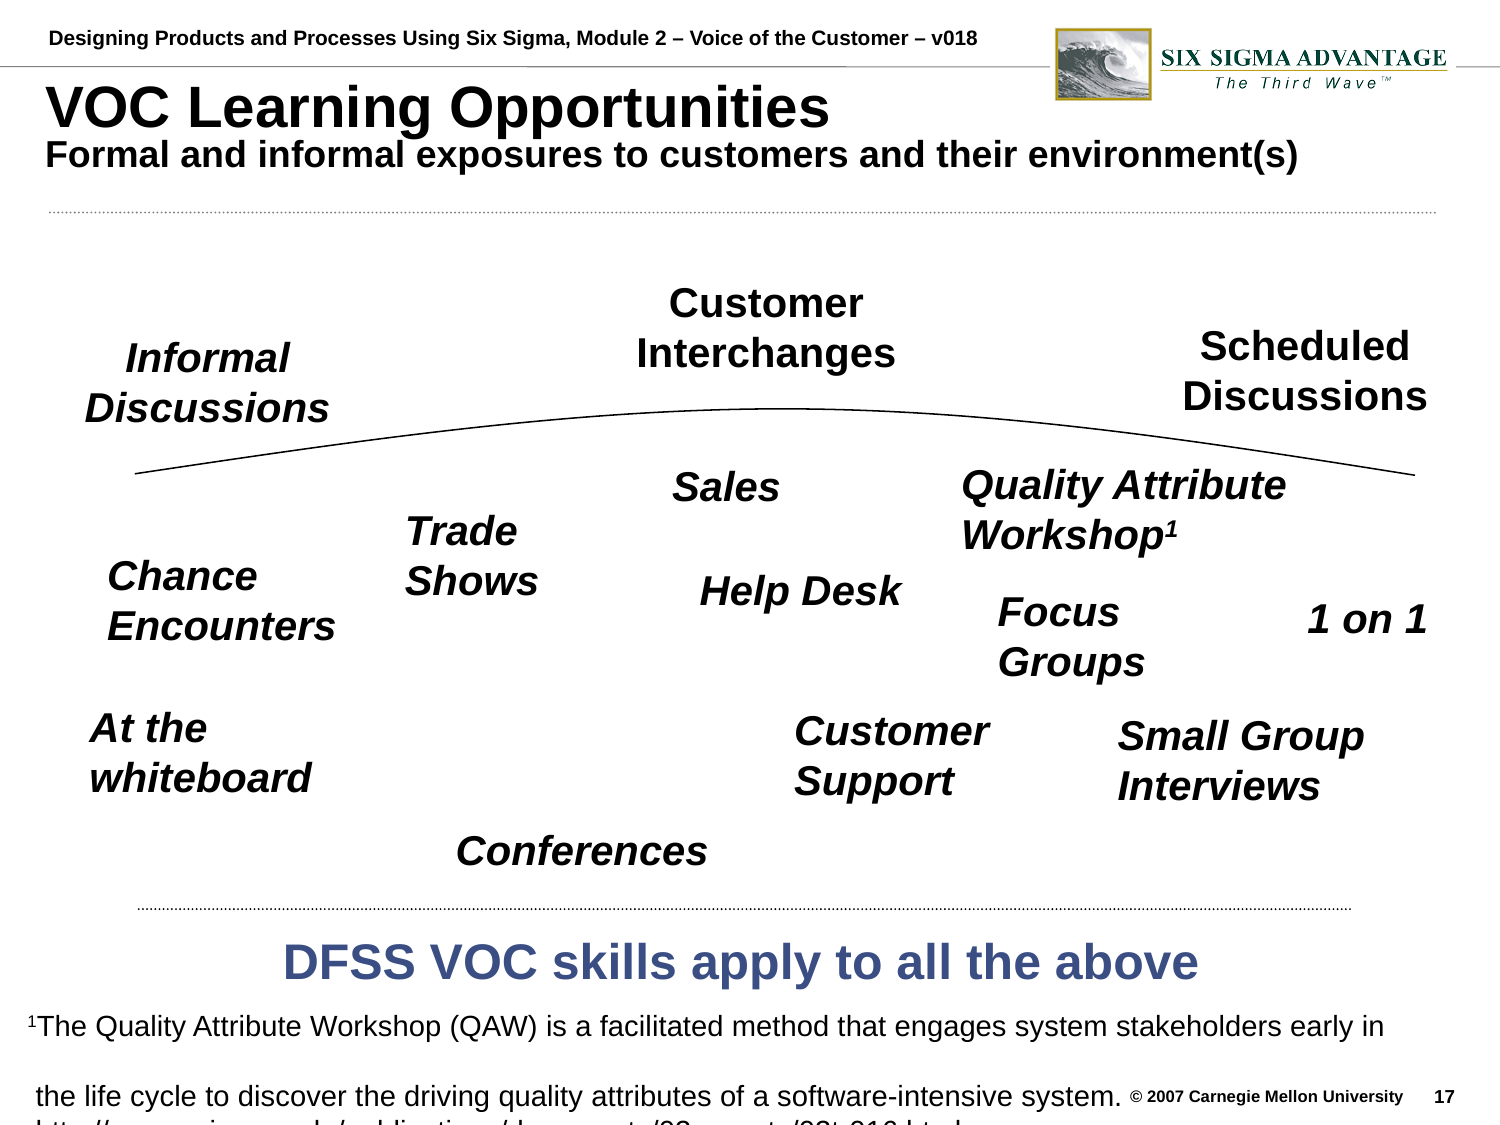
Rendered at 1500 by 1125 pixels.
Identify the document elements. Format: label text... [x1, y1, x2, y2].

text_box Scheduled Discussions [1157, 311, 1453, 427]
text_box DFSS VOC skills apply to all the above [47, 922, 1450, 997]
text_box 1 on 1 [1292, 584, 1485, 649]
text_box Small Group Interviews [1102, 701, 1401, 817]
text_box Chance Encounters [92, 541, 383, 657]
text_box Customer Support [779, 696, 1070, 812]
text_box Focus Groups [983, 577, 1281, 693]
text_box Sales [657, 452, 946, 517]
text_box Help Desk [684, 556, 975, 622]
text_box Conferences [440, 816, 766, 882]
picture [1049, 24, 1456, 104]
text_box At the whiteboard [74, 693, 365, 809]
title VOC Learning Opportunities Formal and informal exposures to customers and their environment(s) [29, 74, 1457, 182]
text_box 1The Quality Attribute Workshop (QAW) is a facilitated method that engages system stakeholders early in the life cycle to discover the driving quality attributes of a software-intensive system. http://www.sei.cmu.edu/publications/documents/03.reports/03tr016.html [12, 999, 1410, 1125]
text_box Trade Shows [390, 496, 605, 612]
text_box Informal Discussions [60, 323, 356, 439]
text_box Customer Interchanges [618, 268, 914, 384]
text_box [134, 408, 1253, 475]
text_box Quality Attribute Workshop1 [946, 450, 1500, 566]
